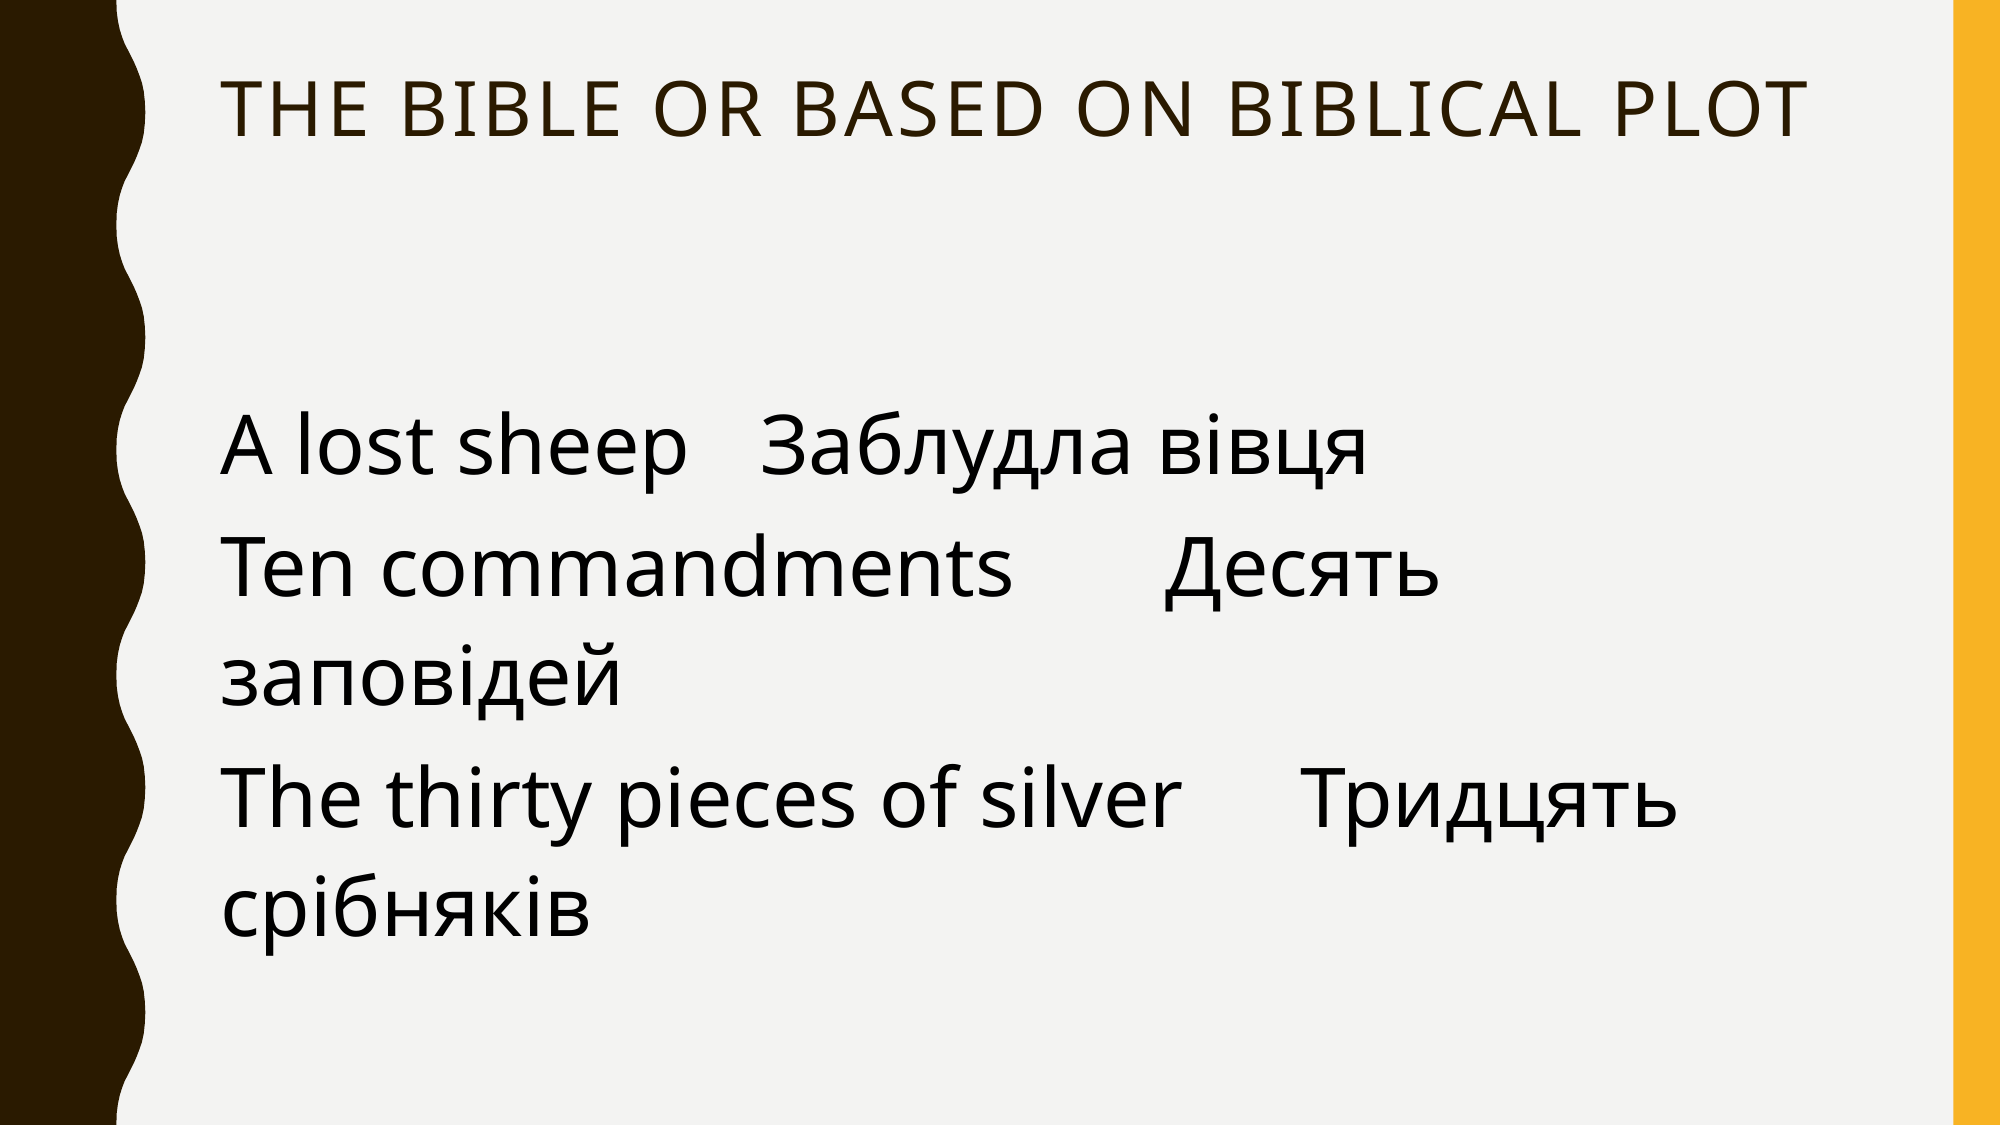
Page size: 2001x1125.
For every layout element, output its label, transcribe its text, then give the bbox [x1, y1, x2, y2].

list A lost sheep Заблудла вівця Ten commandments Десять заповідей The thirty pieces of silver Тридцять срібняків [205, 375, 1875, 965]
title the Bible or based on biblical plot [205, 62, 1875, 308]
